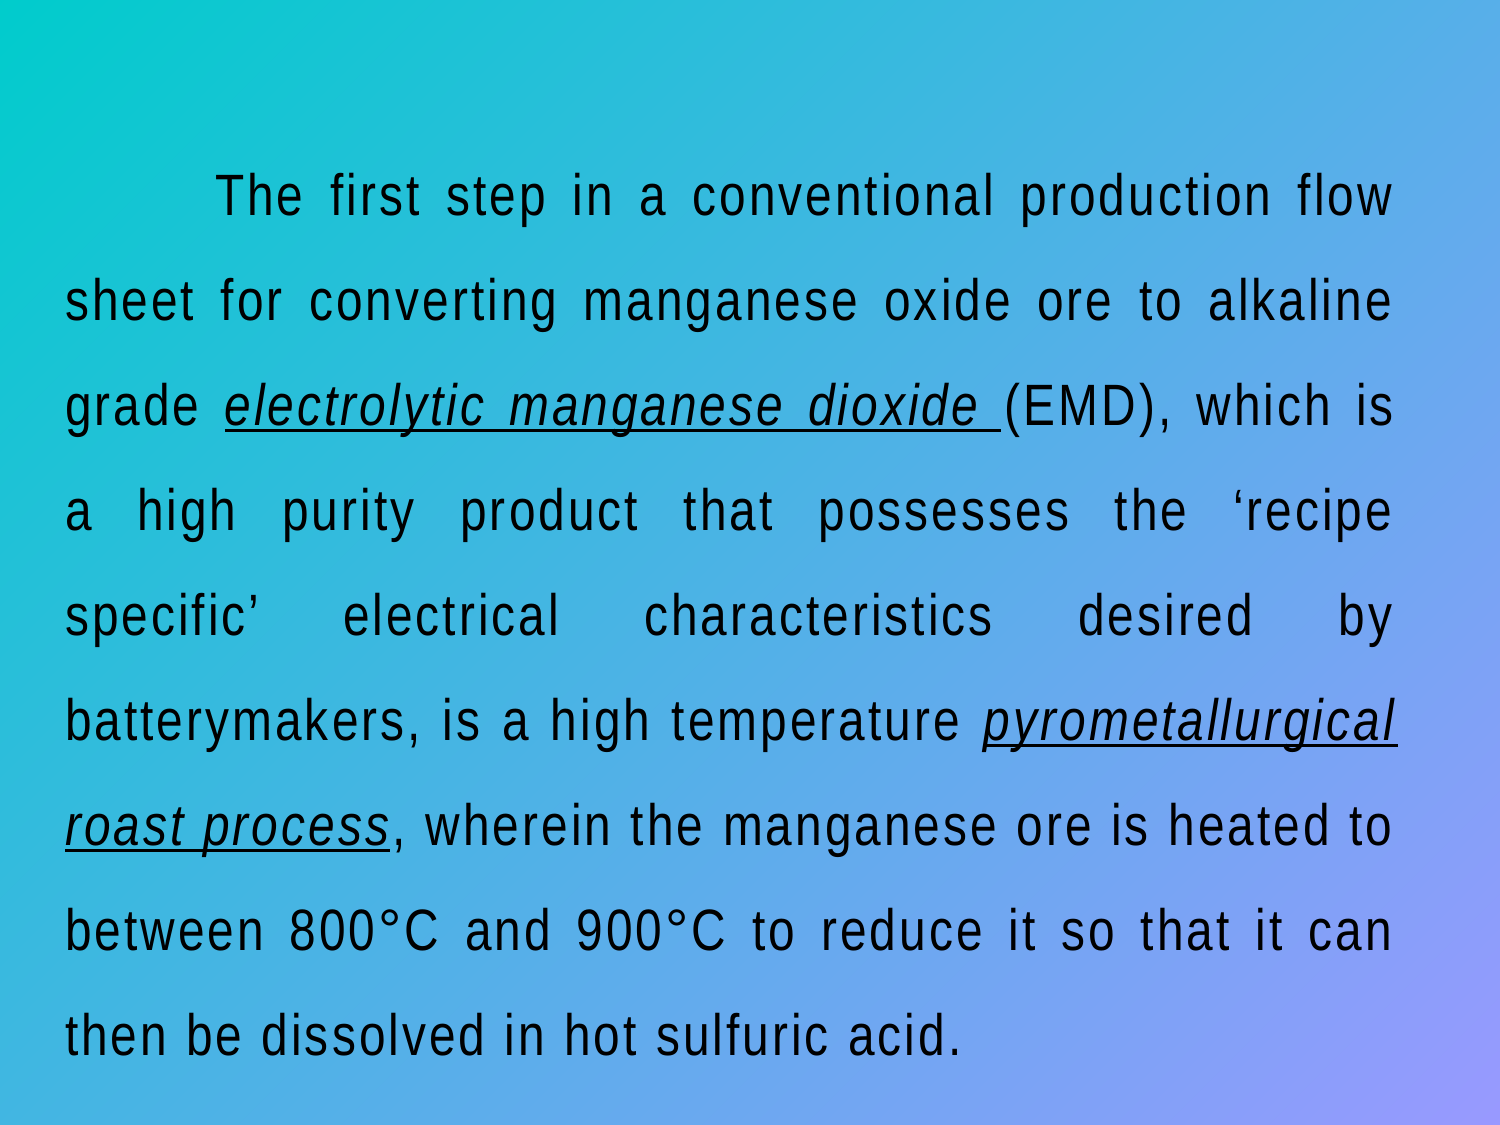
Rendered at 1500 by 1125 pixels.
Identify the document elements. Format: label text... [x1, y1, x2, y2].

text_box The first step in a conventional production flow sheet for converting manganese oxide ore to alkaline grade electrolytic manganese dioxide (EMD), which is a high purity product that possesses the ‘recipe specific’ electrical characteristics desired by batterymakers, is a high temperature pyrometallurgical roast process, wherein the manganese ore is heated to between 800°C and 900°C to reduce it so that it can then be dissolved in hot sulfuric acid. [50, 114, 1413, 1075]
